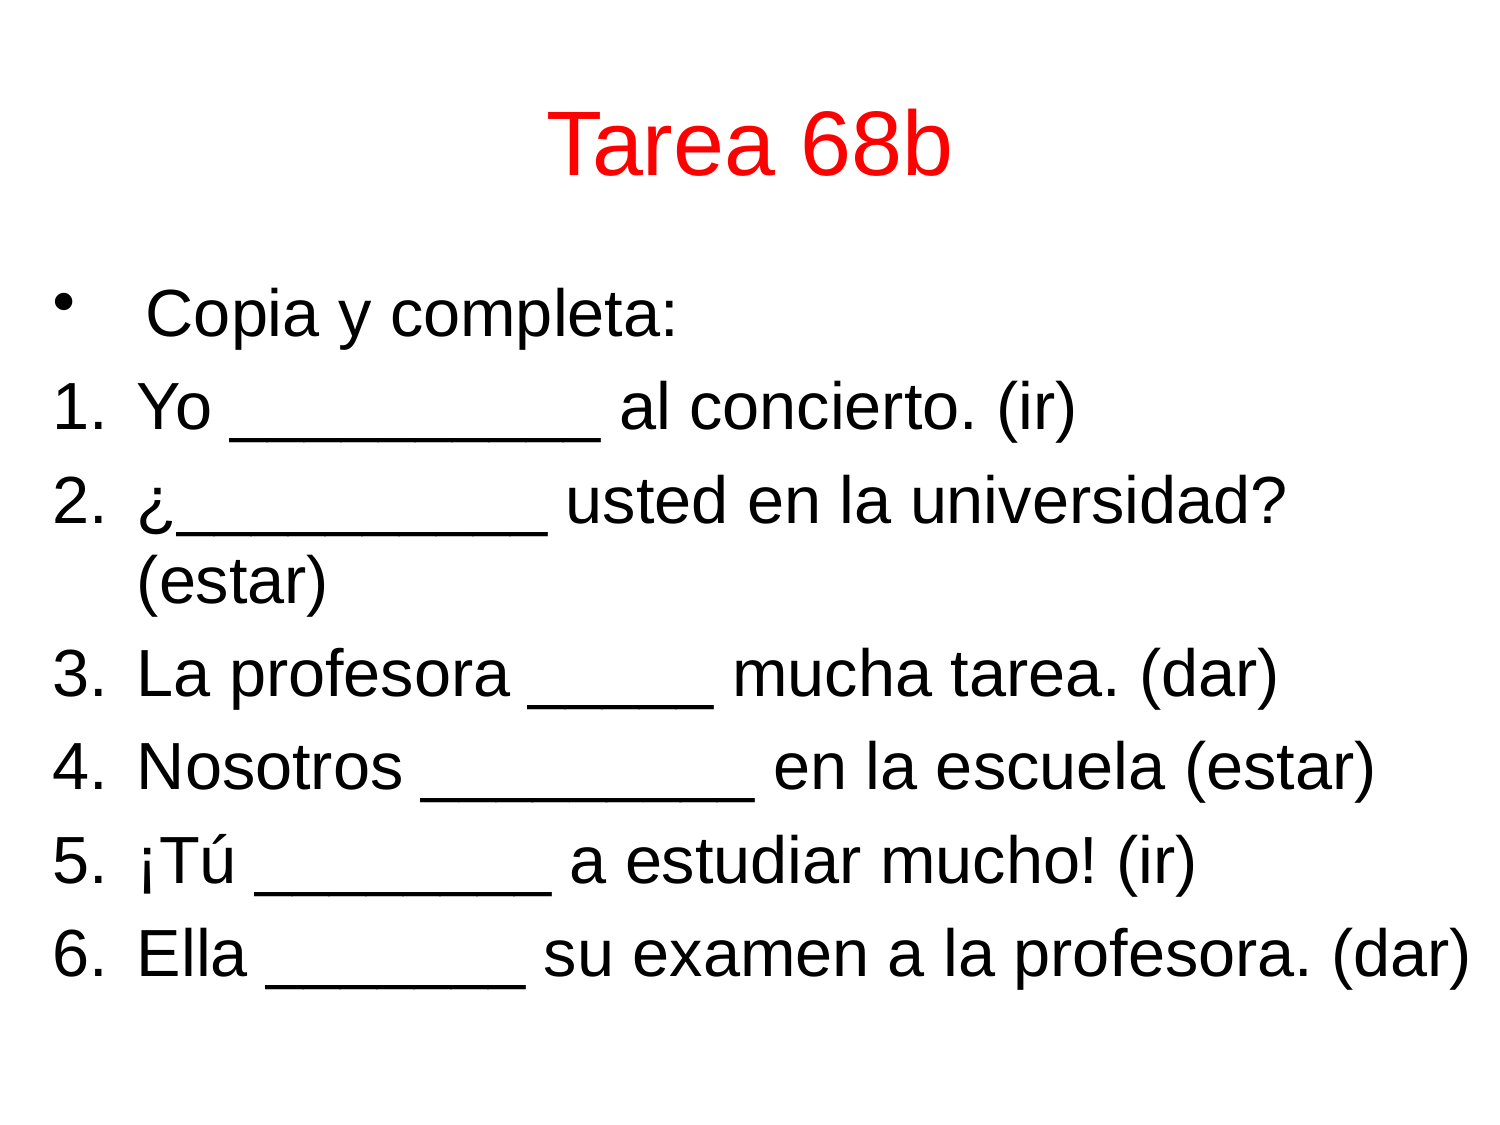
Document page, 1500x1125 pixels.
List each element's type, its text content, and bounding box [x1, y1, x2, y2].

list Copia y completa: Yo __________ al concierto. (ir) ¿__________ usted en la universidad? (estar) La profesora _____ mucha tarea. (dar) Nosotros _________ en la escuela (estar) ¡Tú ________ a estudiar mucho! (ir) Ella _______ su examen a la profesora. (dar) [37, 262, 1500, 1005]
title Tarea 68b [75, 45, 1425, 233]
